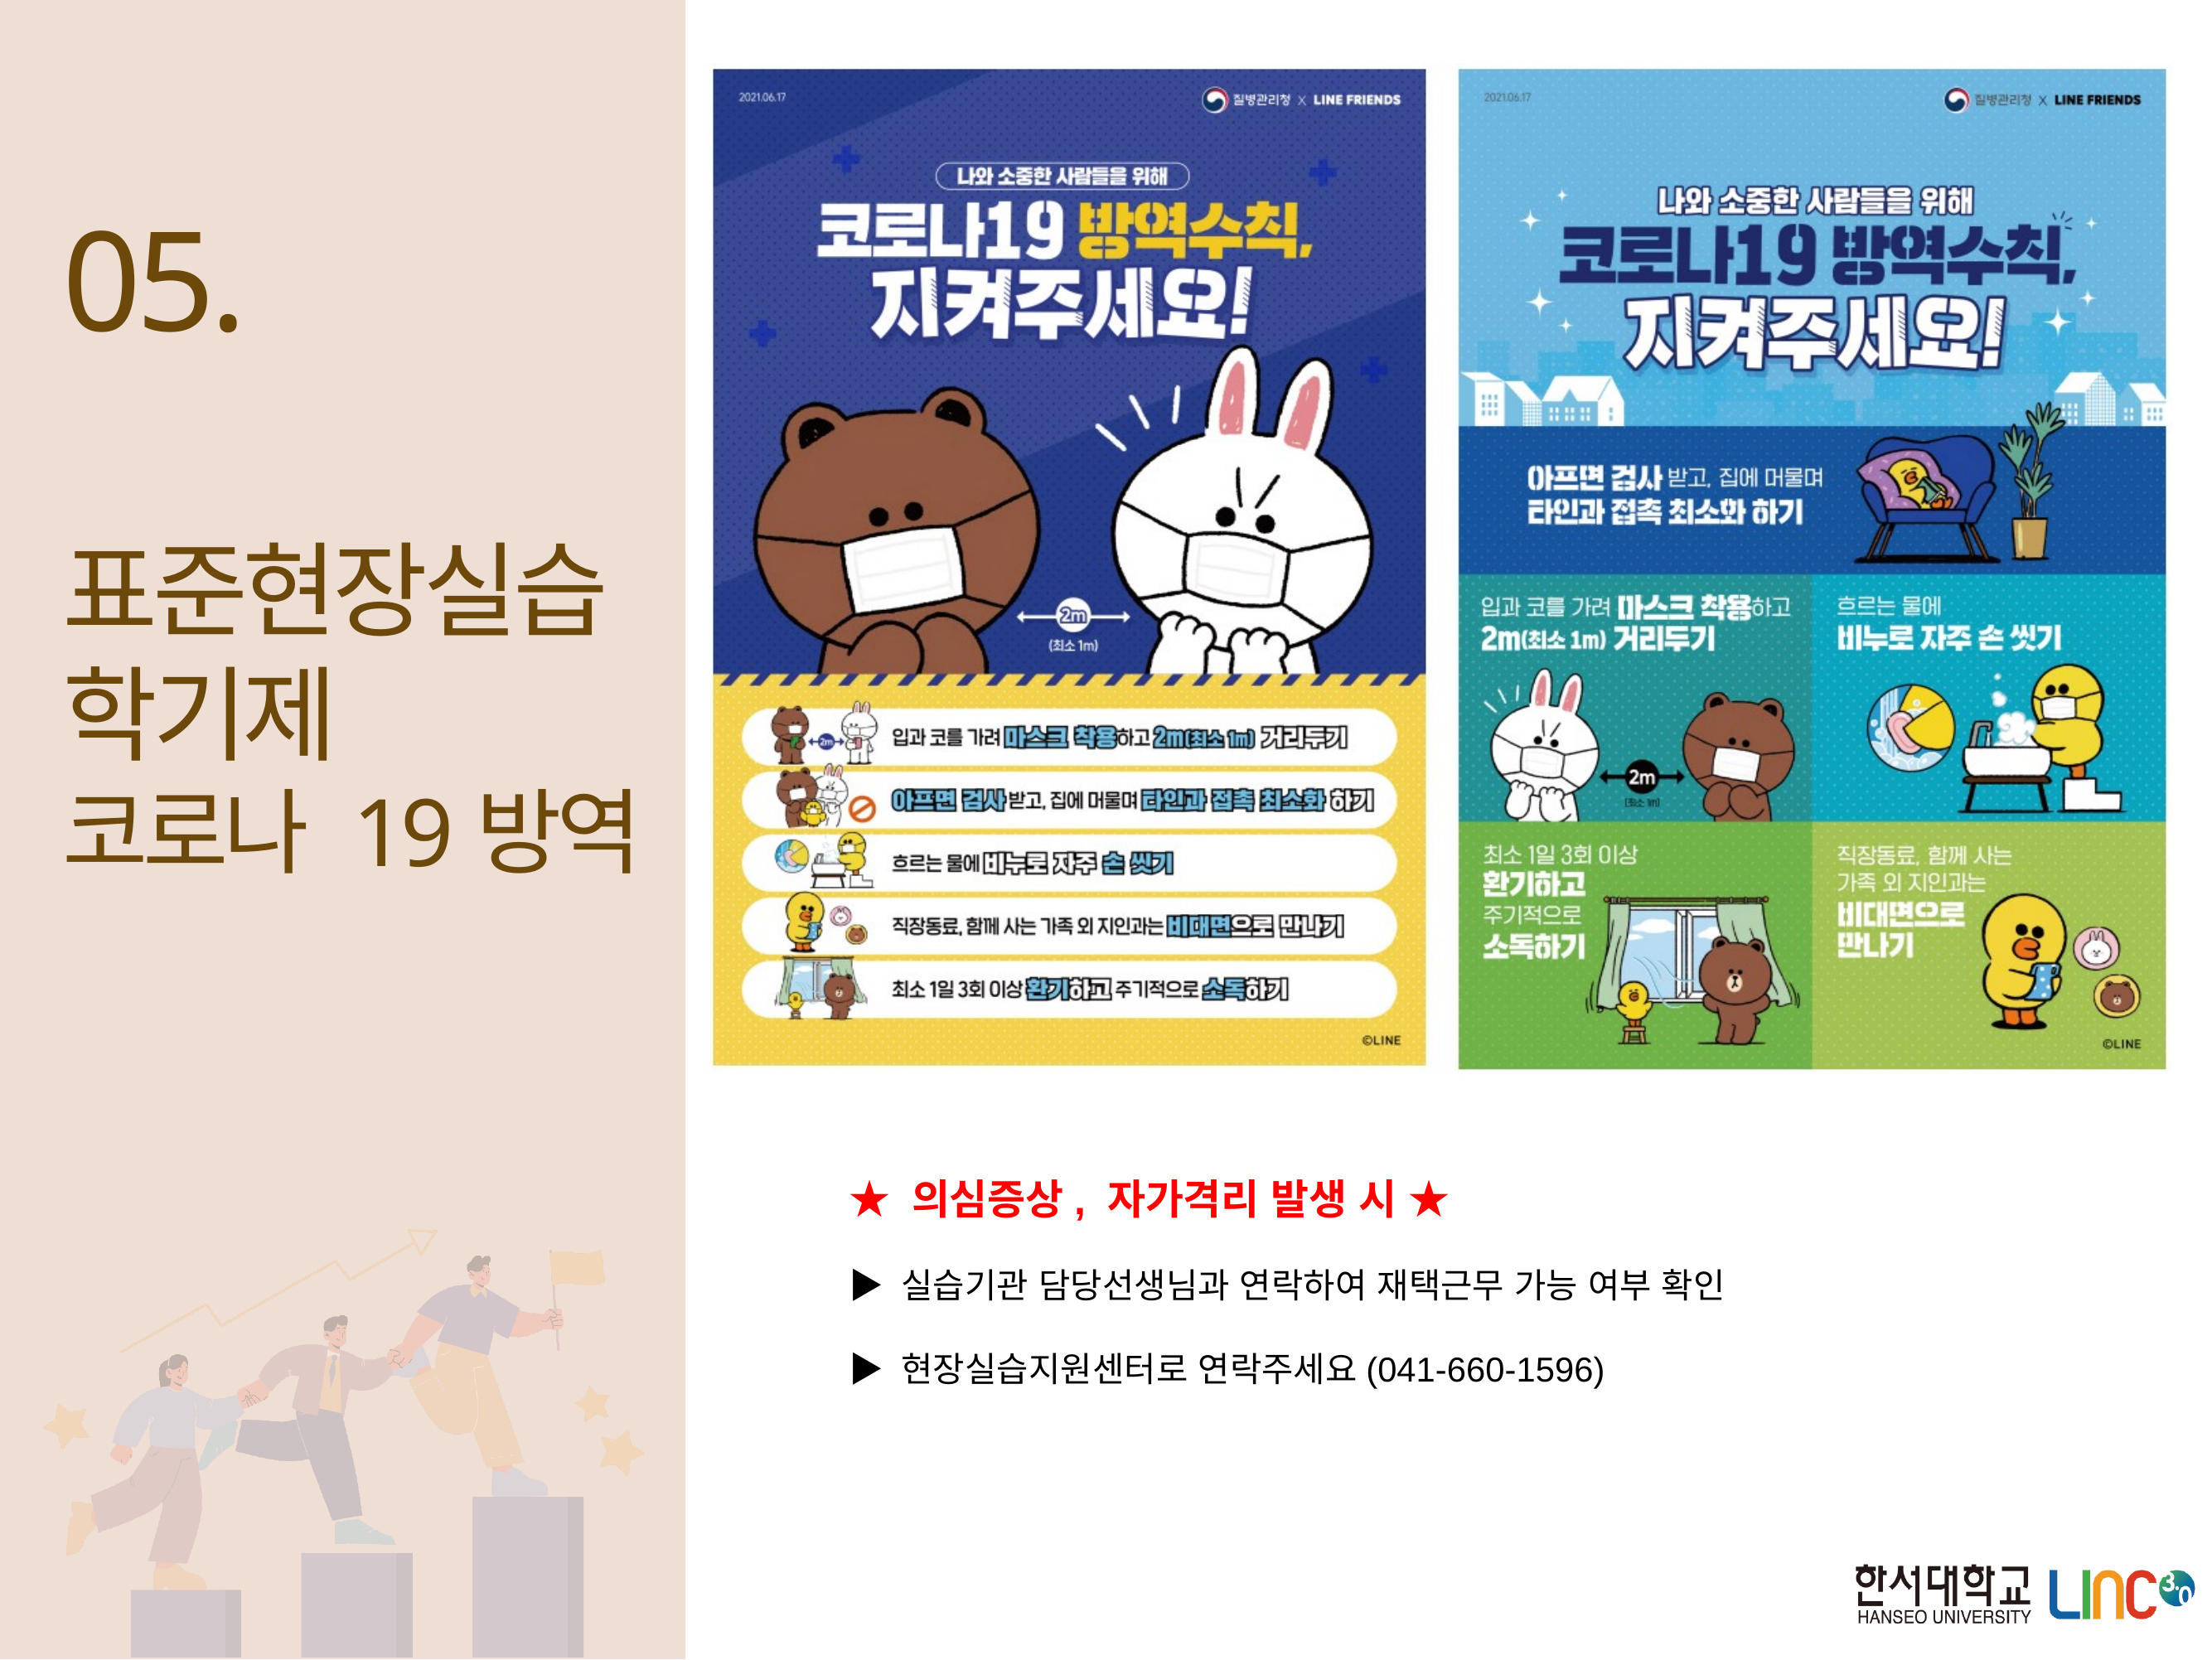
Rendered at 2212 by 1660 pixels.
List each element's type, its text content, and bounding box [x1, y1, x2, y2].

text_box ★ 의심증상, 자가격리 발생 시 ★ ▶ 실습기관 담당선생님과 연락하여 재택근무 가능 여부 확인 ▶ 현장실습지원센터로 연락주세요(041-660-1596) [836, 1116, 2028, 1395]
picture [701, 62, 2174, 1077]
text_box [0, 0, 687, 1660]
picture [1845, 1547, 2205, 1638]
text_box 05. 표준현장실습 학기제 코로나 19방역 [50, 187, 686, 892]
picture [7, 1186, 692, 1658]
